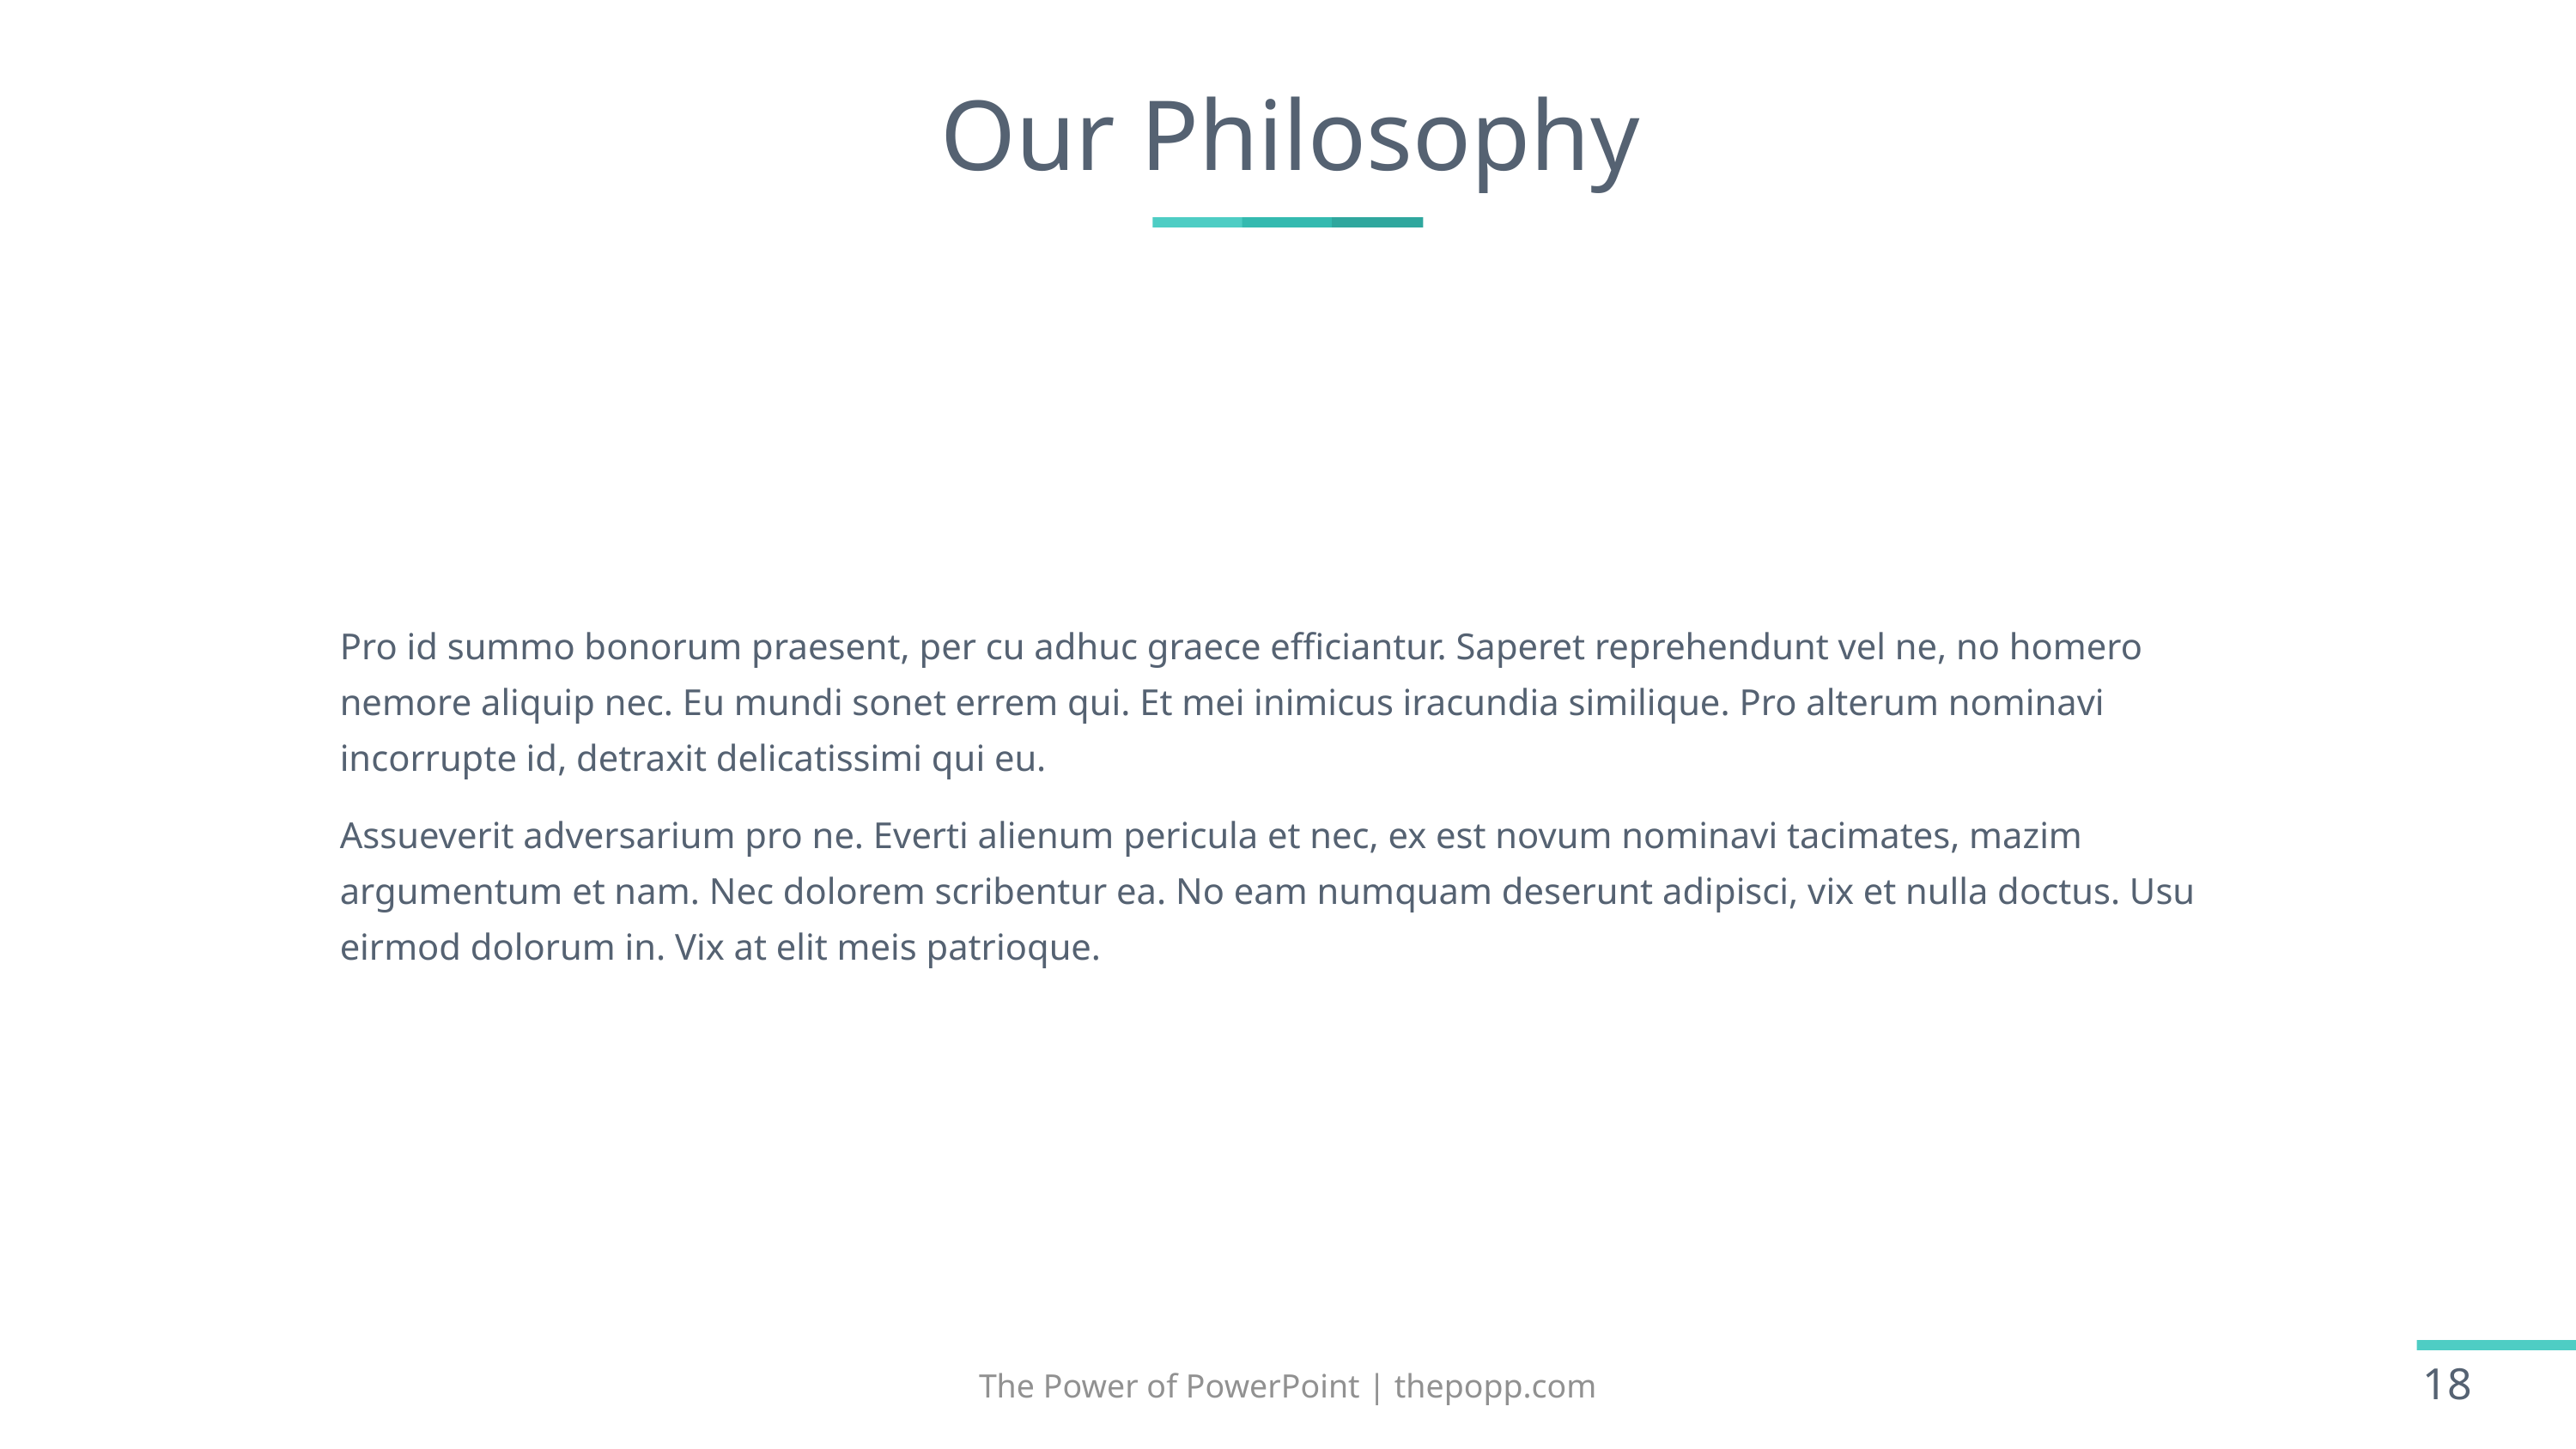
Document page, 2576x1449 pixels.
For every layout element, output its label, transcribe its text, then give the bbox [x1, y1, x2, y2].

footer The Power of PowerPoint | thepopp.com [853, 1349, 1723, 1427]
slide_number 18 [2409, 1351, 2576, 1421]
title Our Philosophy [69, 49, 2512, 230]
list Pro id summo bonorum praesent, per cu adhuc graece efficiantur. Saperet reprehendunt vel ne, no homero nemore aliquip nec. Eu mundi sonet errem qui. Et mei inimicus iracundia similique. Pro alterum nominavi incorrupte id, detraxit delicatissimi qui eu. Assueverit adversarium pro ne. Everti alienum pericula et nec, ex est novum nominavi tacimates, mazim argumentum et nam. Nec dolorem scribentur ea. No eam numquam deserunt adipisci, vix et nulla doctus. Usu eirmod dolorum in. Vix at elit meis patrioque. [326, 537, 2249, 1041]
